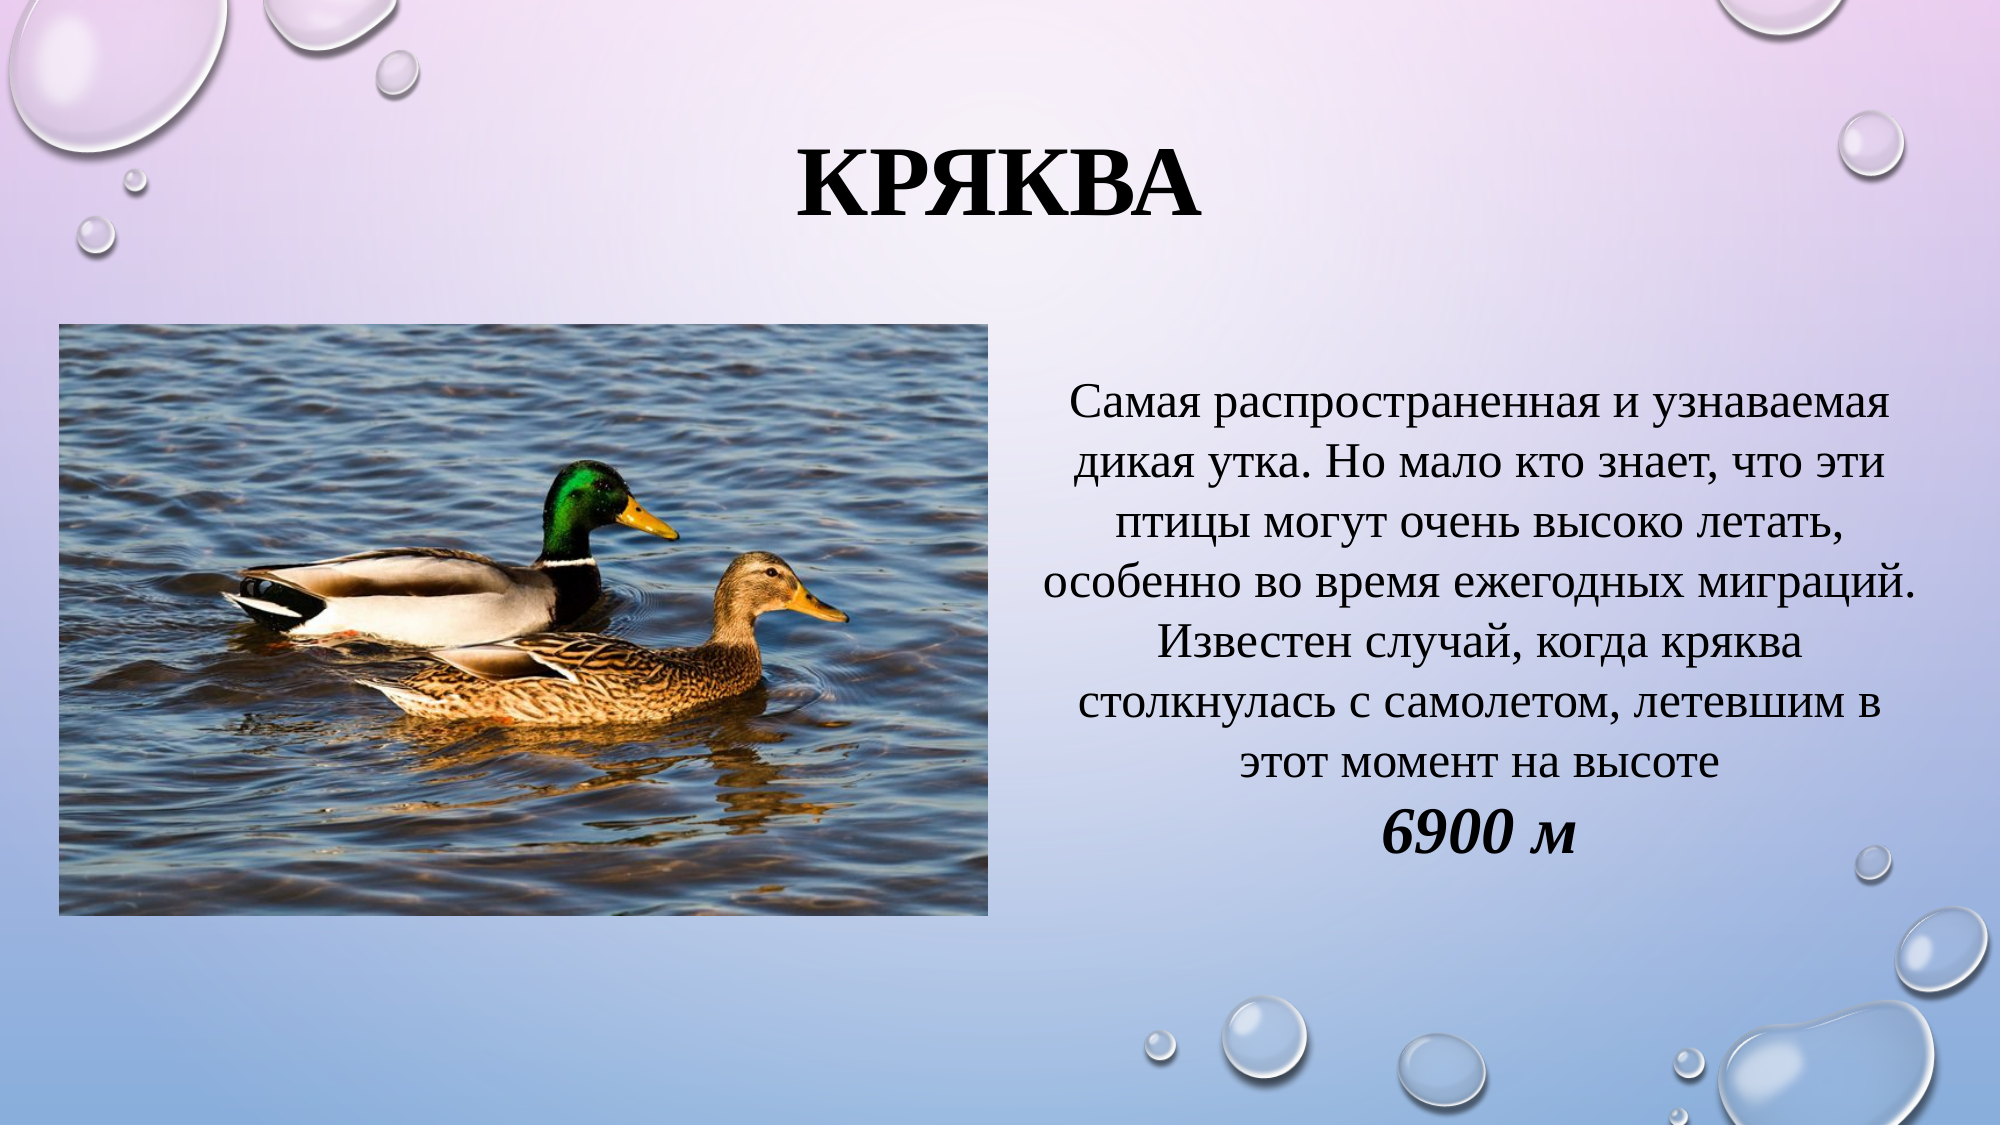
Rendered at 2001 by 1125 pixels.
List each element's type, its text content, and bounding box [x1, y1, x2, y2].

title Кряква [149, 101, 1851, 265]
text_box Самая распространенная и узнаваемая дикая утка. Но мало кто знает, что эти птицы могут очень высоко летать, особенно во время ежегодных миграций. Известен случай, когда кряква столкнулась с самолетом, летевшим в этот момент на высоте 6900 м [1024, 360, 1936, 875]
picture [0, 0, 2000, 1125]
